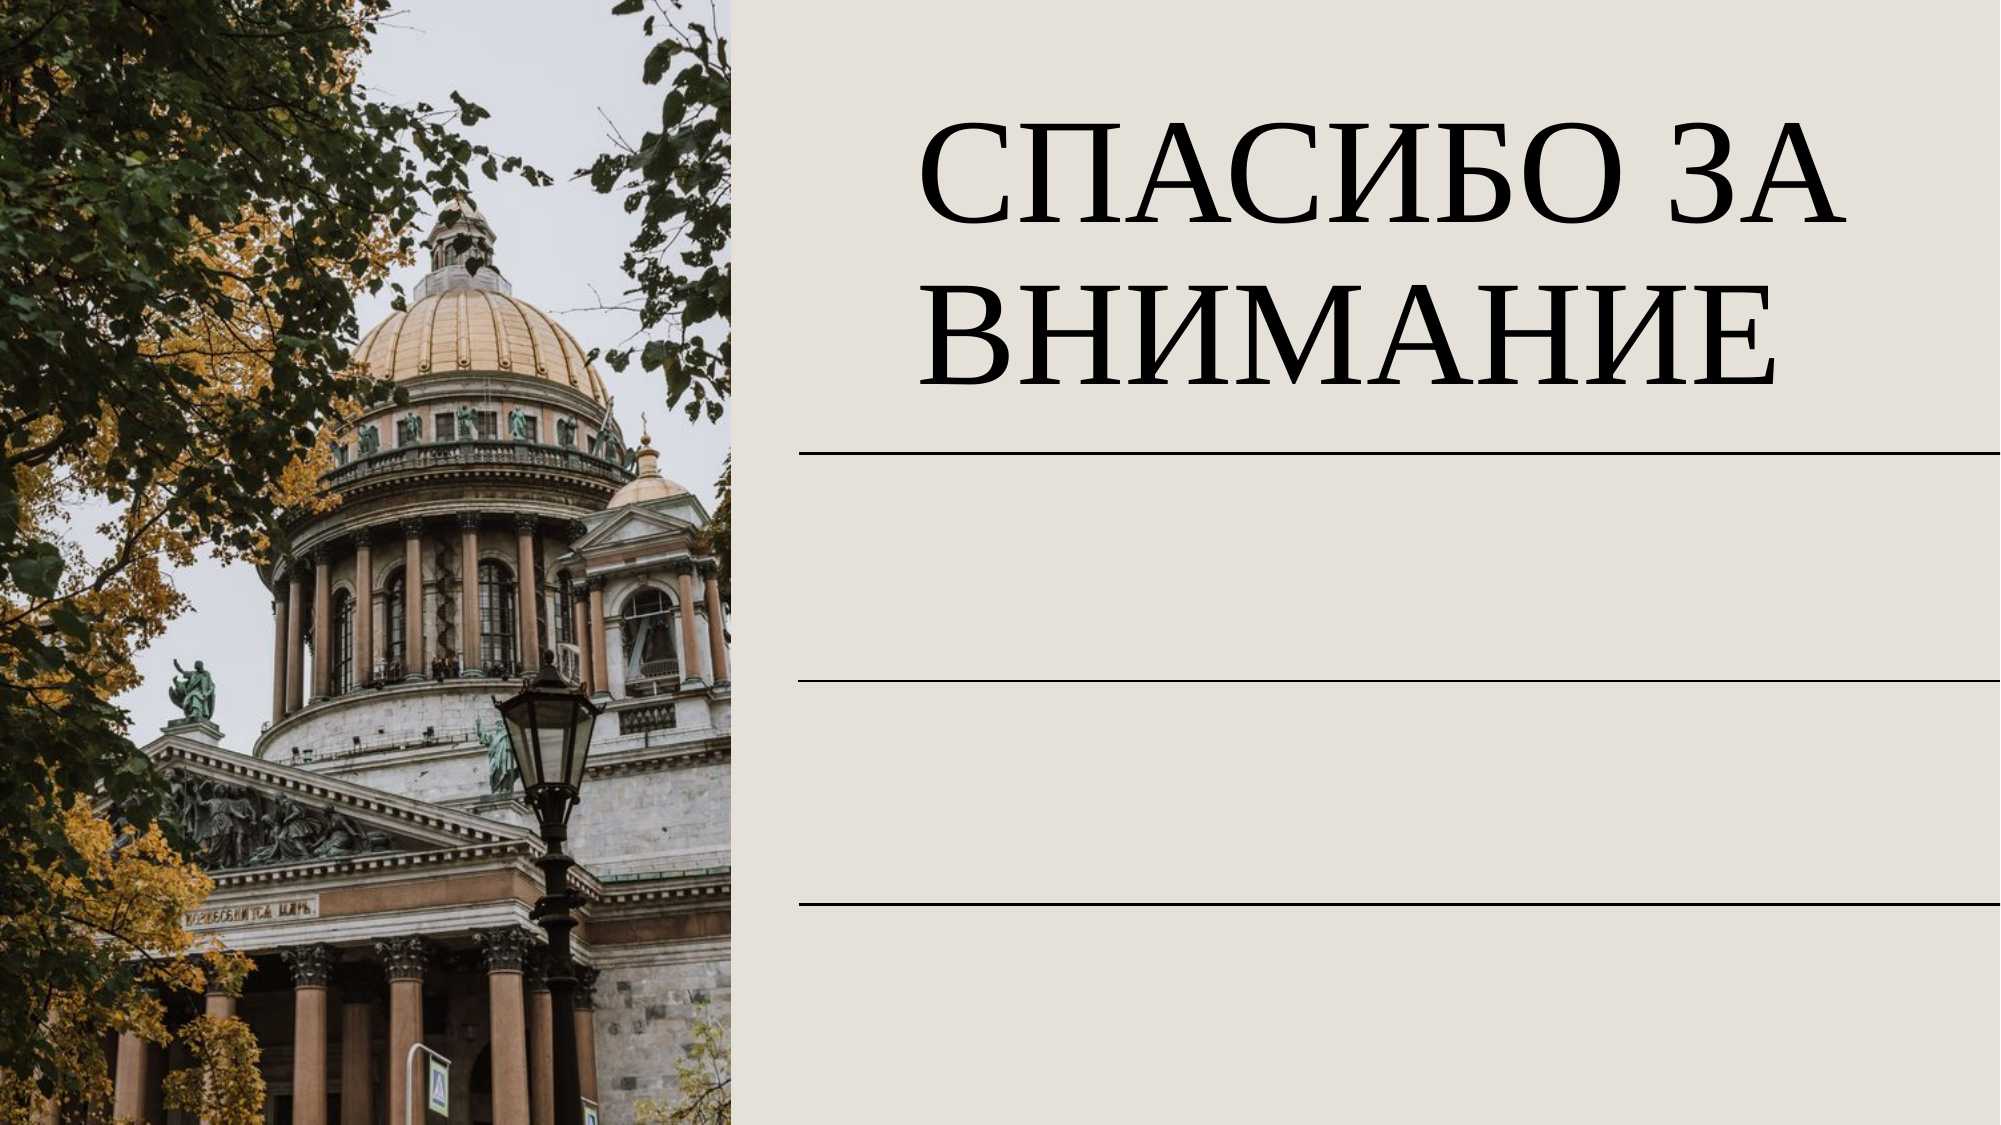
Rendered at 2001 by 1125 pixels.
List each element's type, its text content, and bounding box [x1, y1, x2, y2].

picture [0, 0, 731, 1125]
title СПАСИБО ЗА ВНИМАНИЕ [901, 120, 1878, 390]
